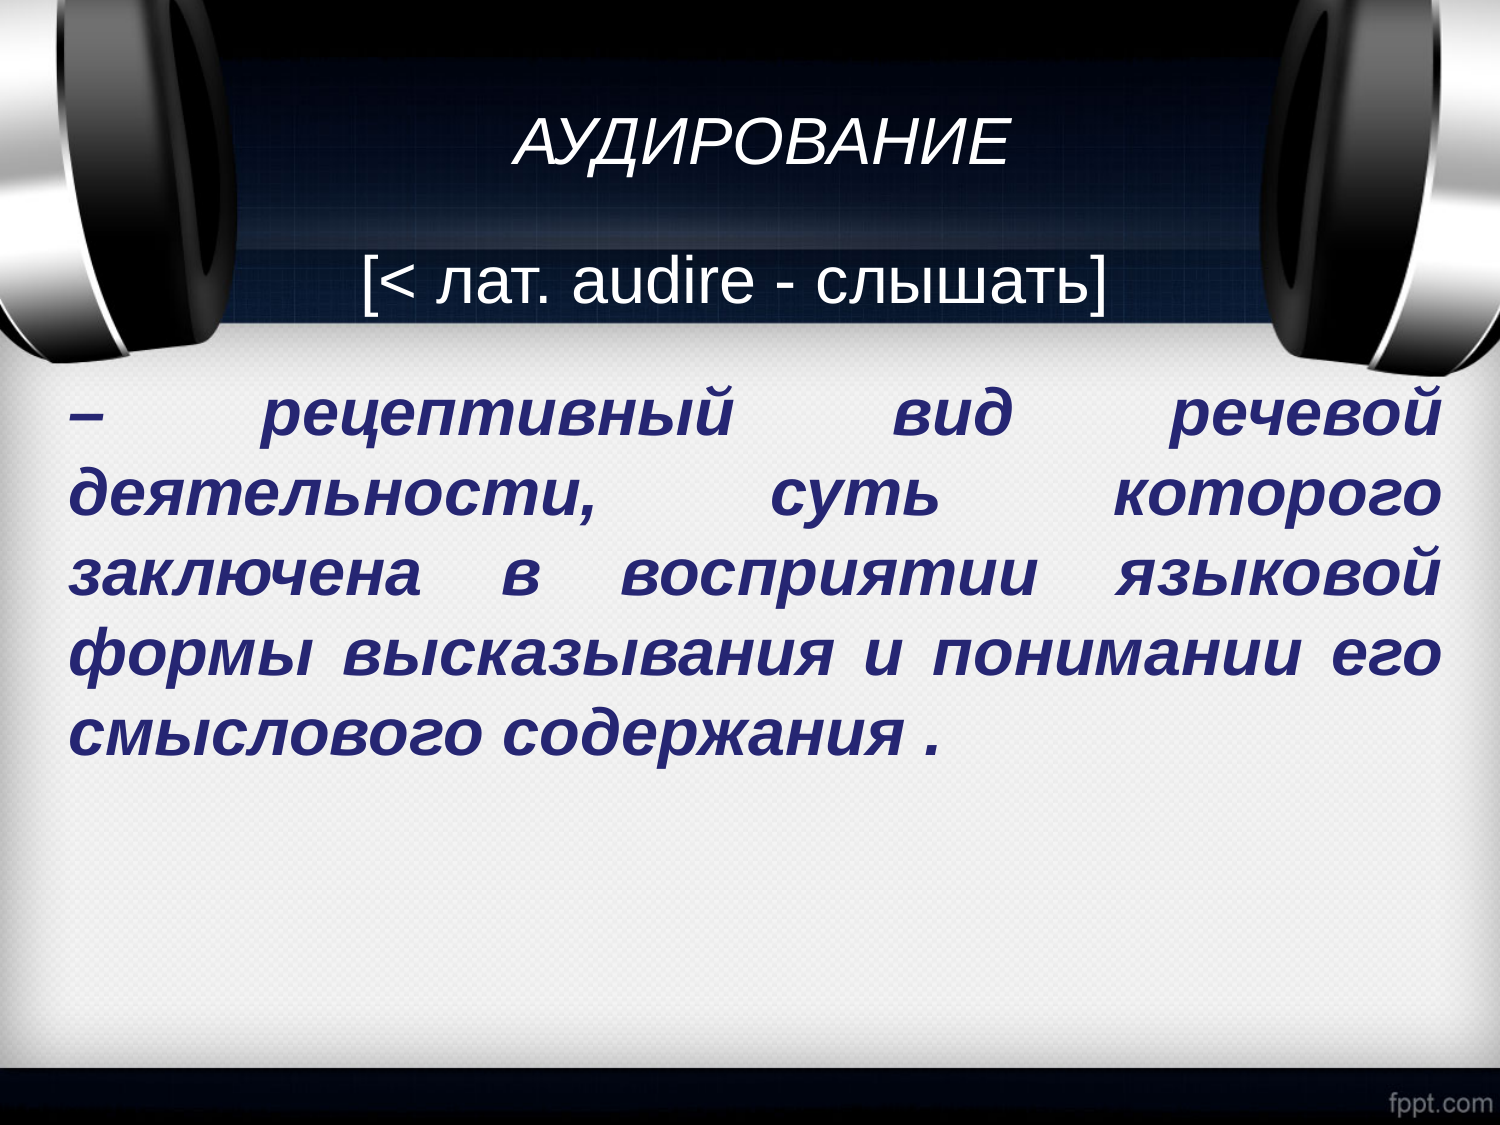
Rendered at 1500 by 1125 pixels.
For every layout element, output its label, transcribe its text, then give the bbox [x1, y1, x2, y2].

picture [0, 0, 1500, 1125]
list – рецептивный вид речевой деятельности, суть которого заключена в восприятии языковой формы высказывания и понимании его смыслового содержания . [53, 361, 1459, 1059]
title АУДИРОВАНИЕ [88, 44, 1439, 232]
text_box [< лат. audire - слышать] [336, 229, 1152, 325]
